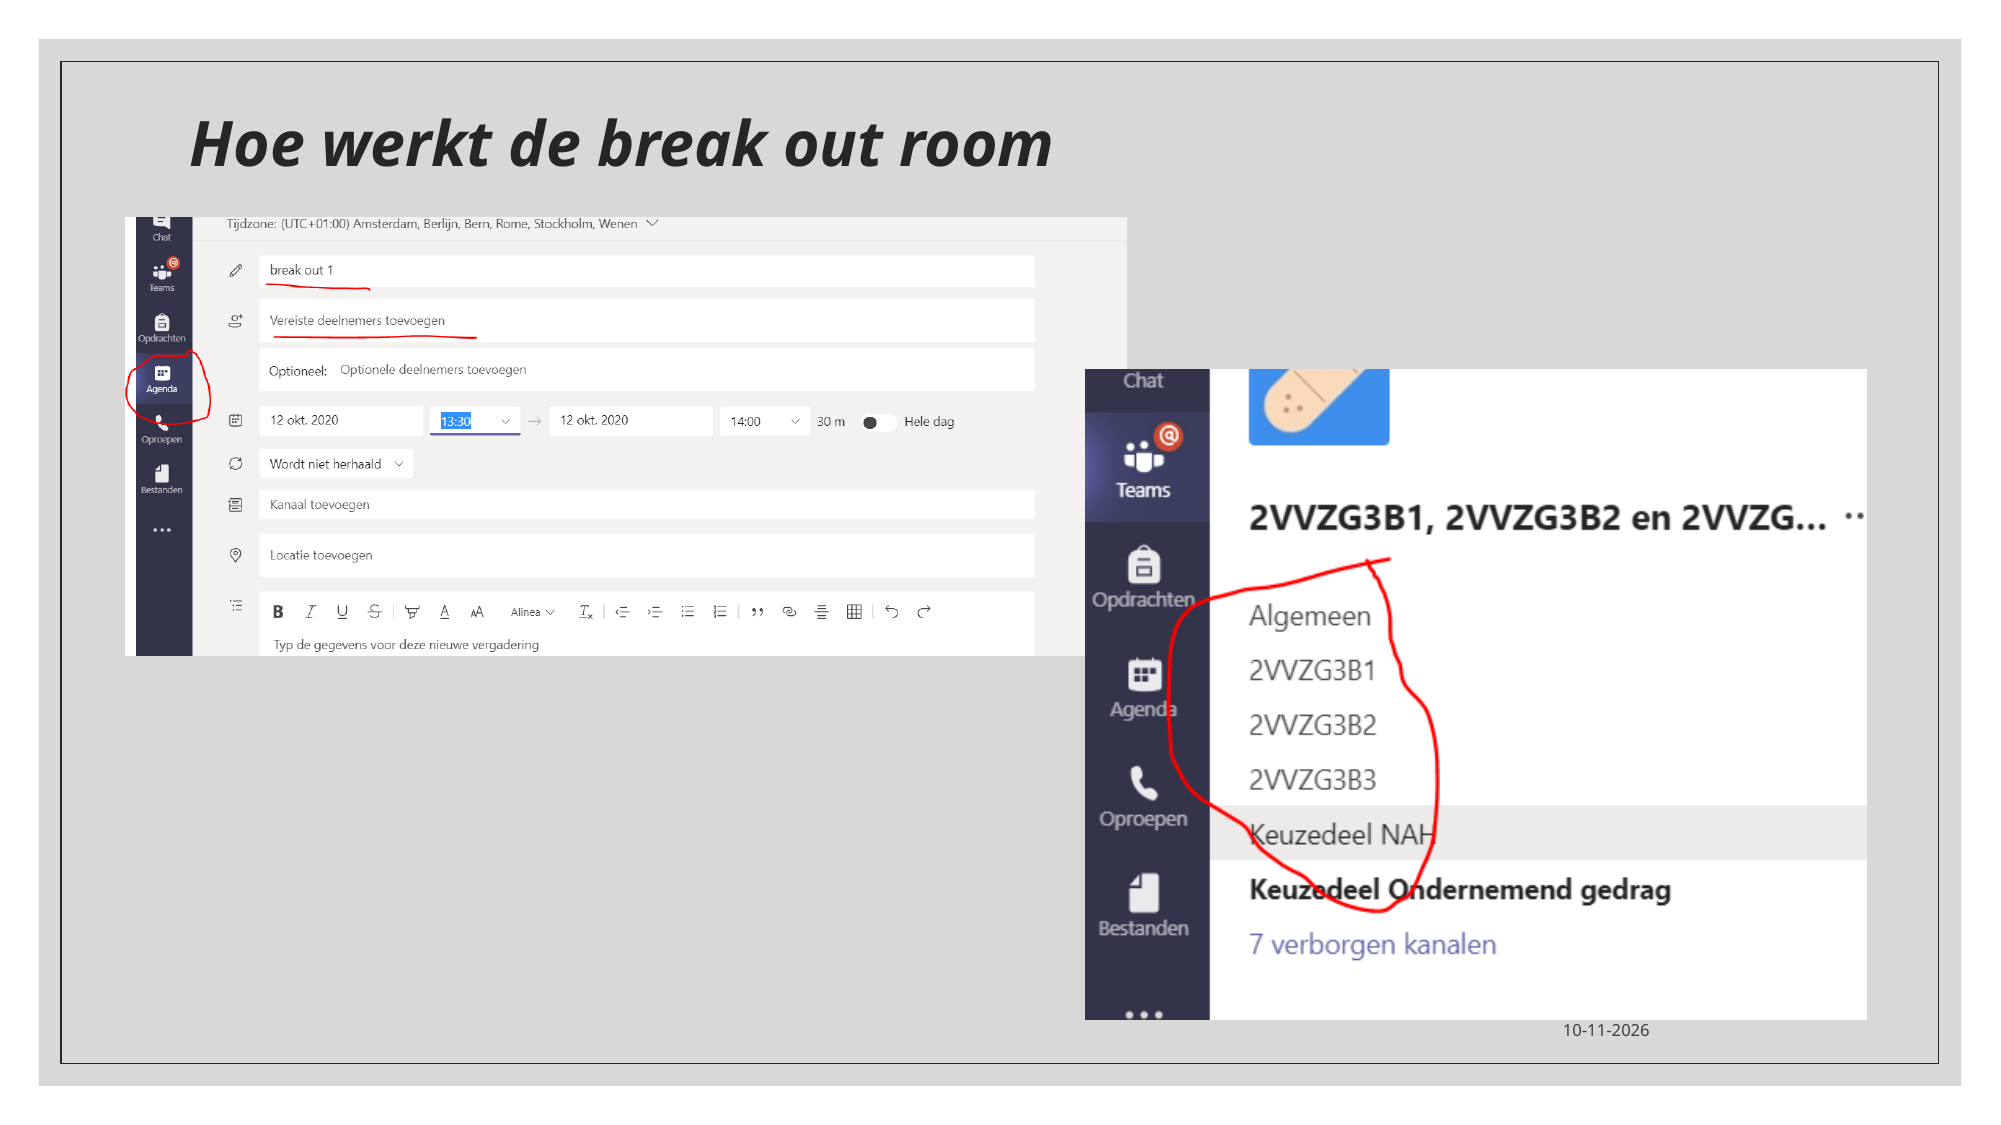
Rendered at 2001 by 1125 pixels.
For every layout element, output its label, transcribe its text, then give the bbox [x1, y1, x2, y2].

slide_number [1190, 1026, 1665, 1050]
picture [125, 217, 1867, 1020]
title Hoe werkt de break out room [174, 105, 1825, 331]
